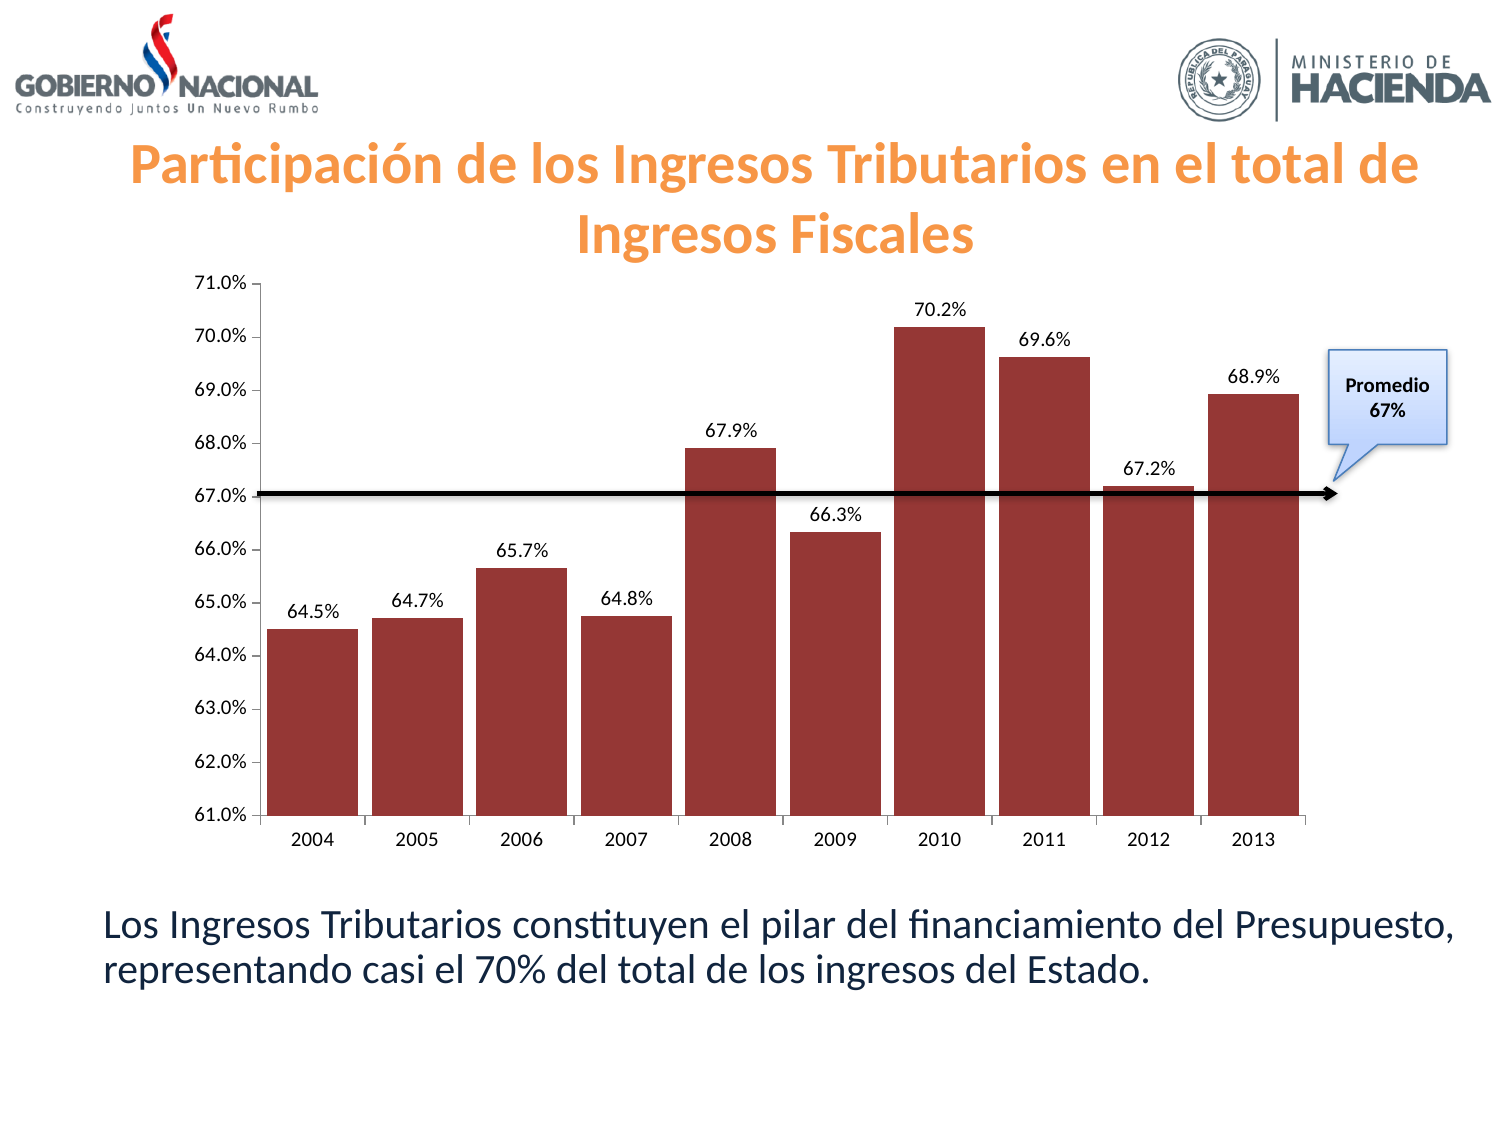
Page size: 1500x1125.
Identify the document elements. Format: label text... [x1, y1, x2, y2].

picture [1173, 33, 1495, 125]
text_box Promedio 67% [1335, 349, 1448, 481]
picture [5, 7, 328, 125]
chart [170, 261, 1330, 864]
text_box Los Ingresos Tributarios constituyen el pilar del financiamiento del Presupuesto, representando casi el 70% del total de los ingresos del Estado. [88, 893, 1471, 1000]
title Participación de los Ingresos Tributarios en el total de Ingresos Fiscales [100, 136, 1451, 253]
